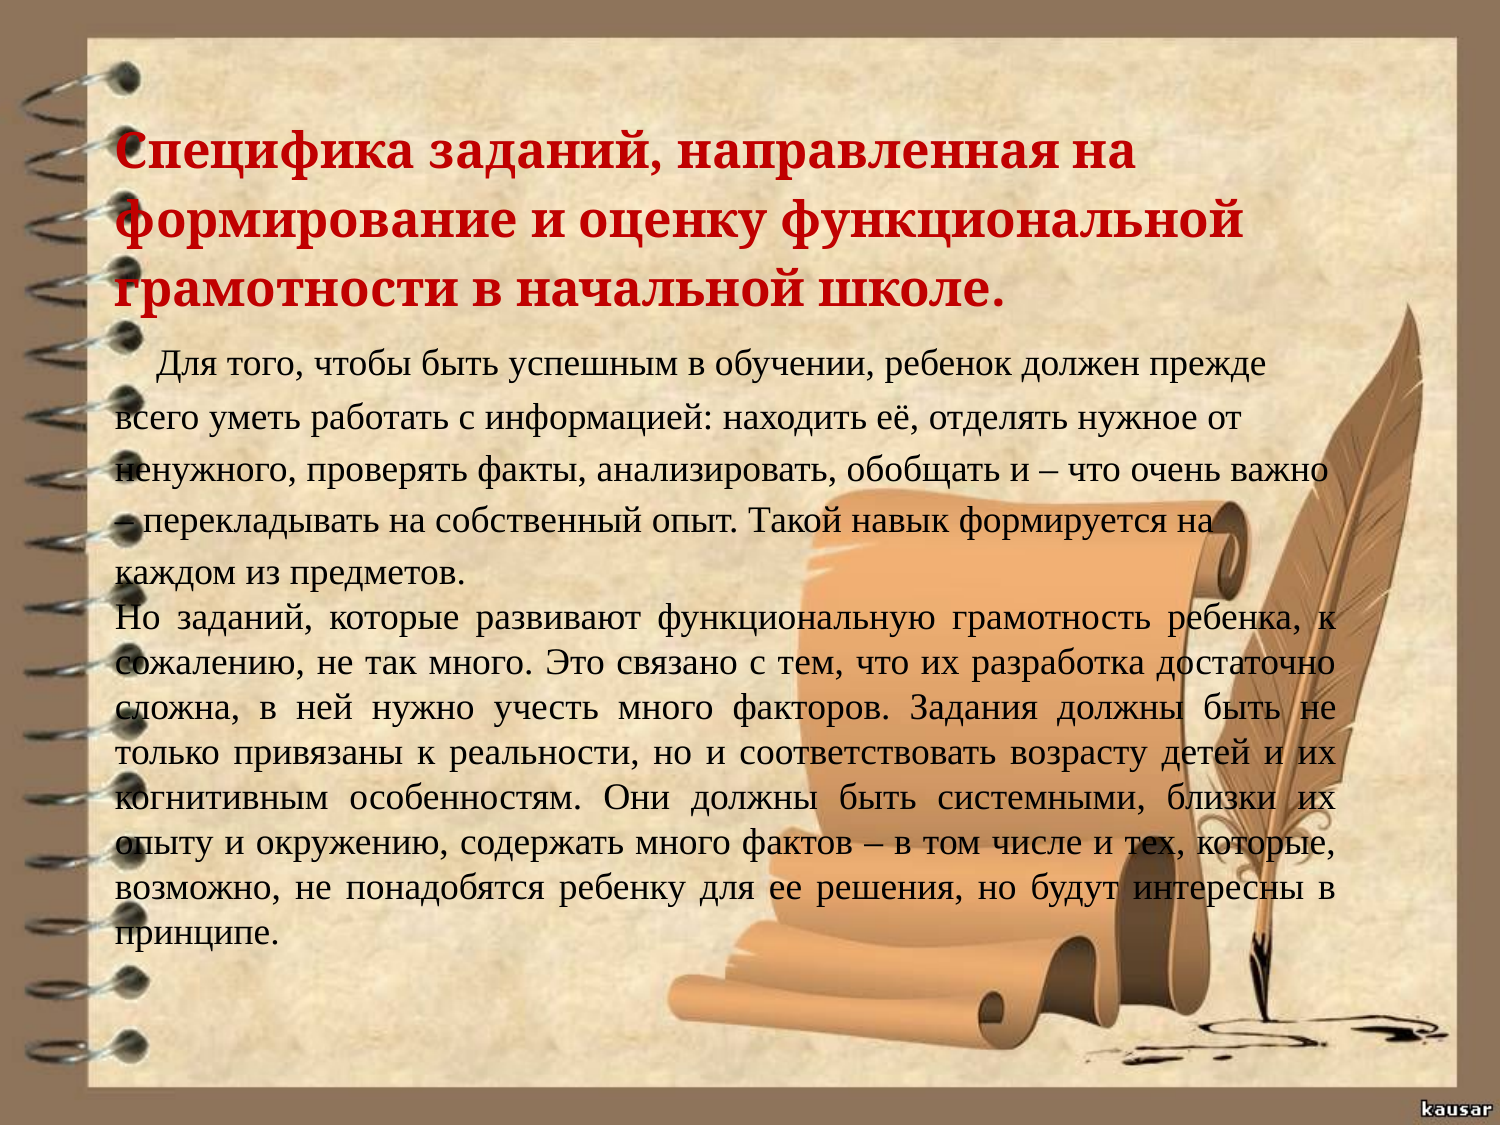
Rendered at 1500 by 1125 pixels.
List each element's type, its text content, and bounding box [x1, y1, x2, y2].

picture [0, 0, 1500, 1125]
text_box Специфика заданий, направленная на формирование и оценку функциональной грамотности в начальной школе. Для того, чтобы быть успешным в обучении, ребенок должен прежде всего уметь работать с информацией: находить её, отделять нужное от ненужного, проверять факты, анализировать, обобщать и – что очень важно – перекладывать на собственный опыт. Такой навык формируется на каждом из предметов. Но заданий, которые развивают функциональную грамотность ребенка, к сожалению, не так много. Это связано с тем, что их разработка достаточно сложна, в ней нужно учесть много факторов. Задания должны быть не только привязаны к реальности, но и соответствовать возрасту детей и их когнитивным особенностям. Они должны быть системными, близки их опыту и окружению, содержать много фактов – в том числе и тех, которые, возможно, не понадобятся ребенку для ее решения, но будут интересны в принципе. [100, 101, 1353, 960]
